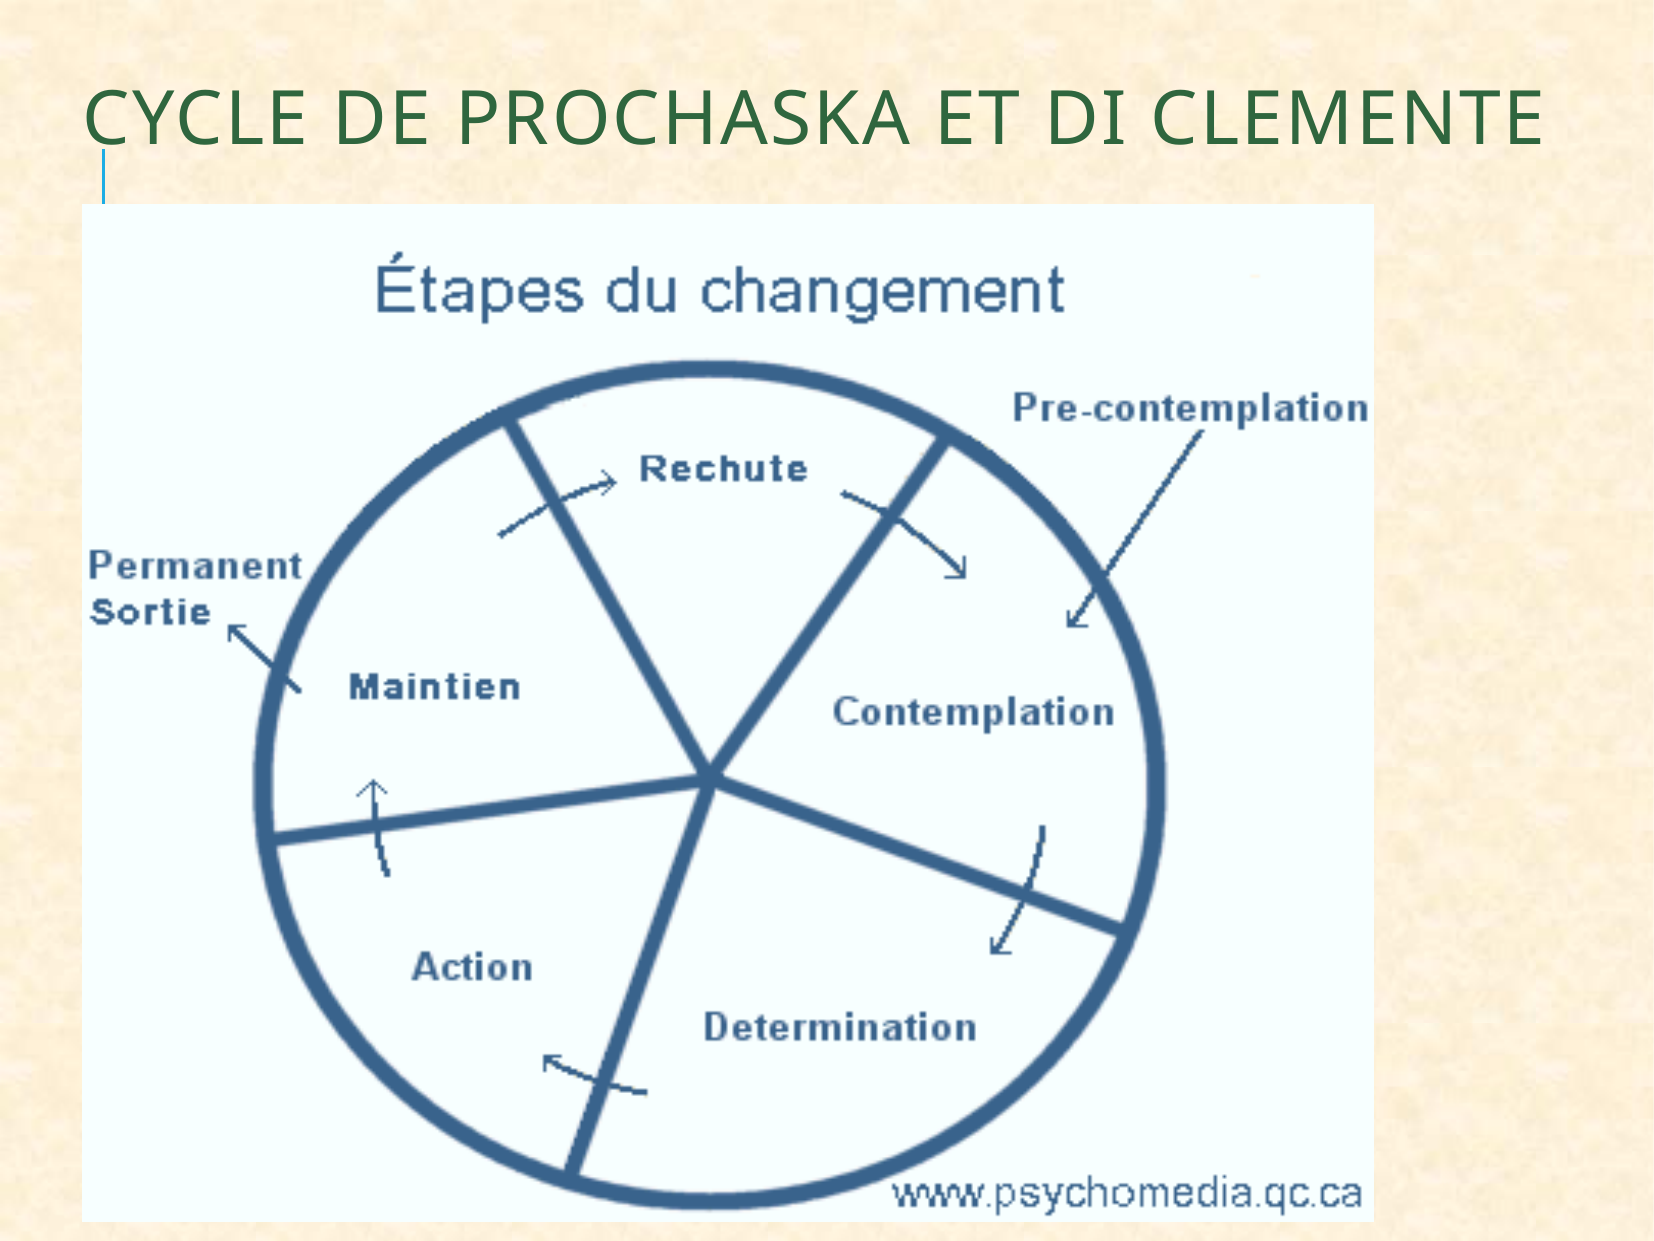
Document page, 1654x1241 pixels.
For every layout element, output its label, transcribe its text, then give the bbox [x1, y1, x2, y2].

picture [0, 0, 1654, 1241]
title Cycle de Prochaska et Di clemente [82, 81, 1571, 164]
